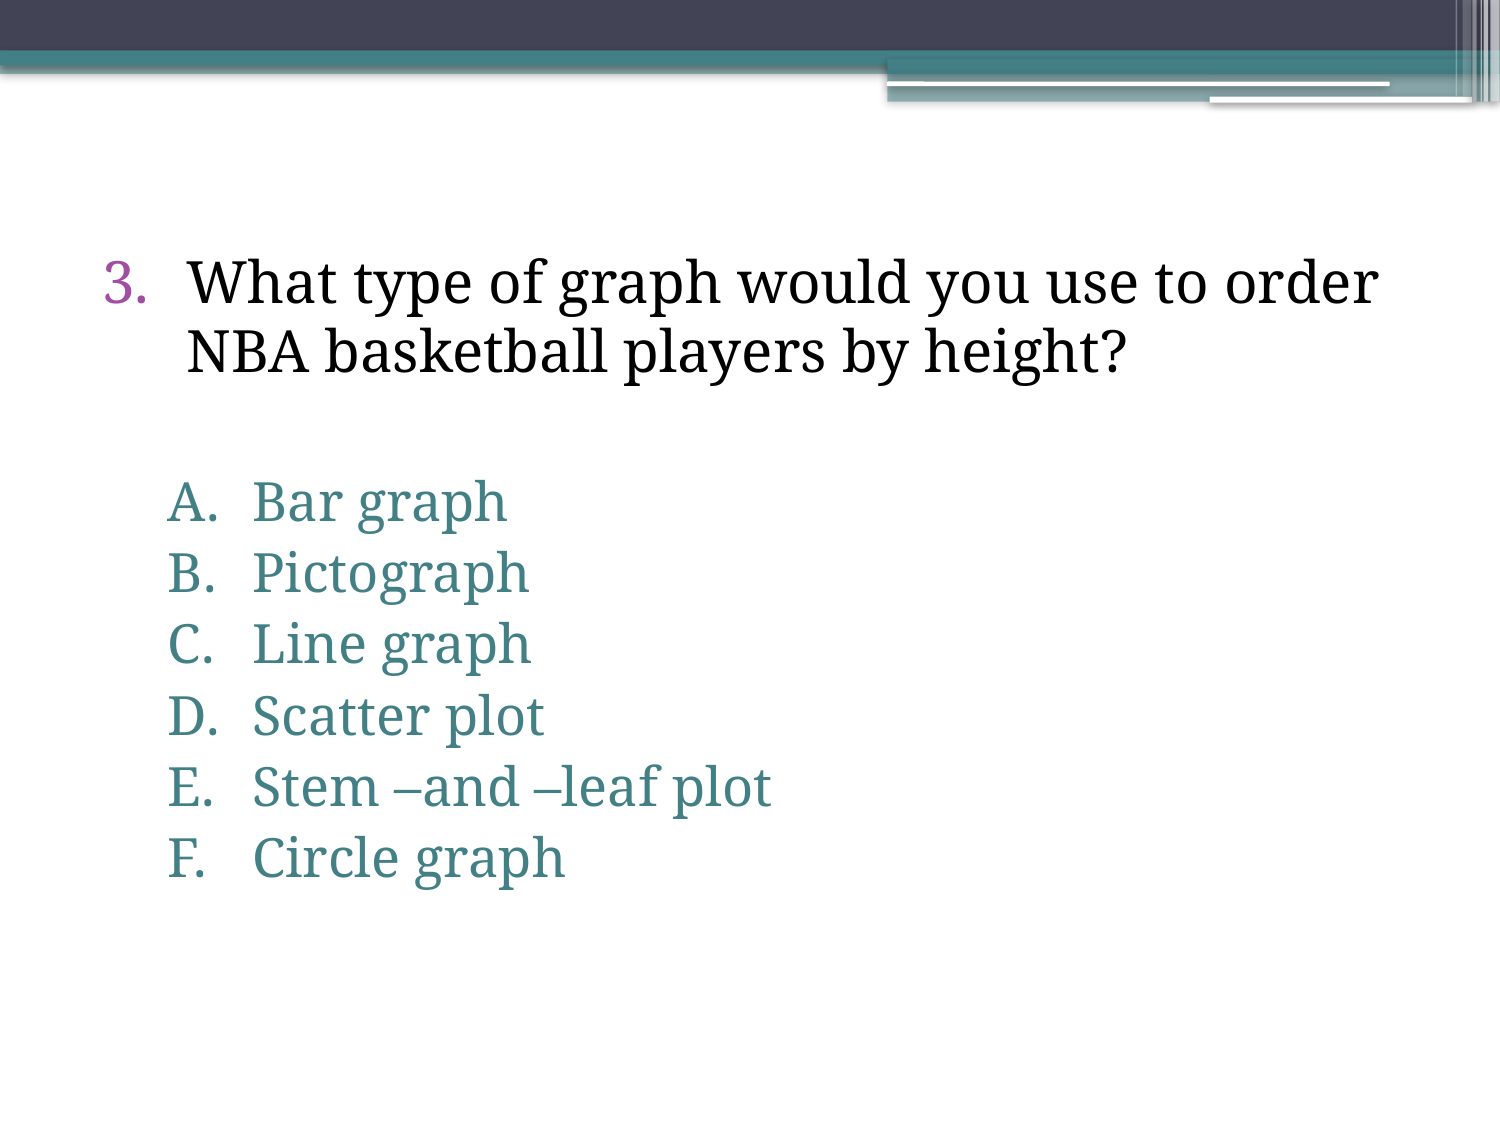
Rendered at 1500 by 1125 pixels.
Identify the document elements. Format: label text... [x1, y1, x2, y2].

list What type of graph would you use to order NBA basketball players by height? Bar graph Pictograph Line graph Scatter plot Stem –and –leaf plot Circle graph [87, 237, 1438, 947]
